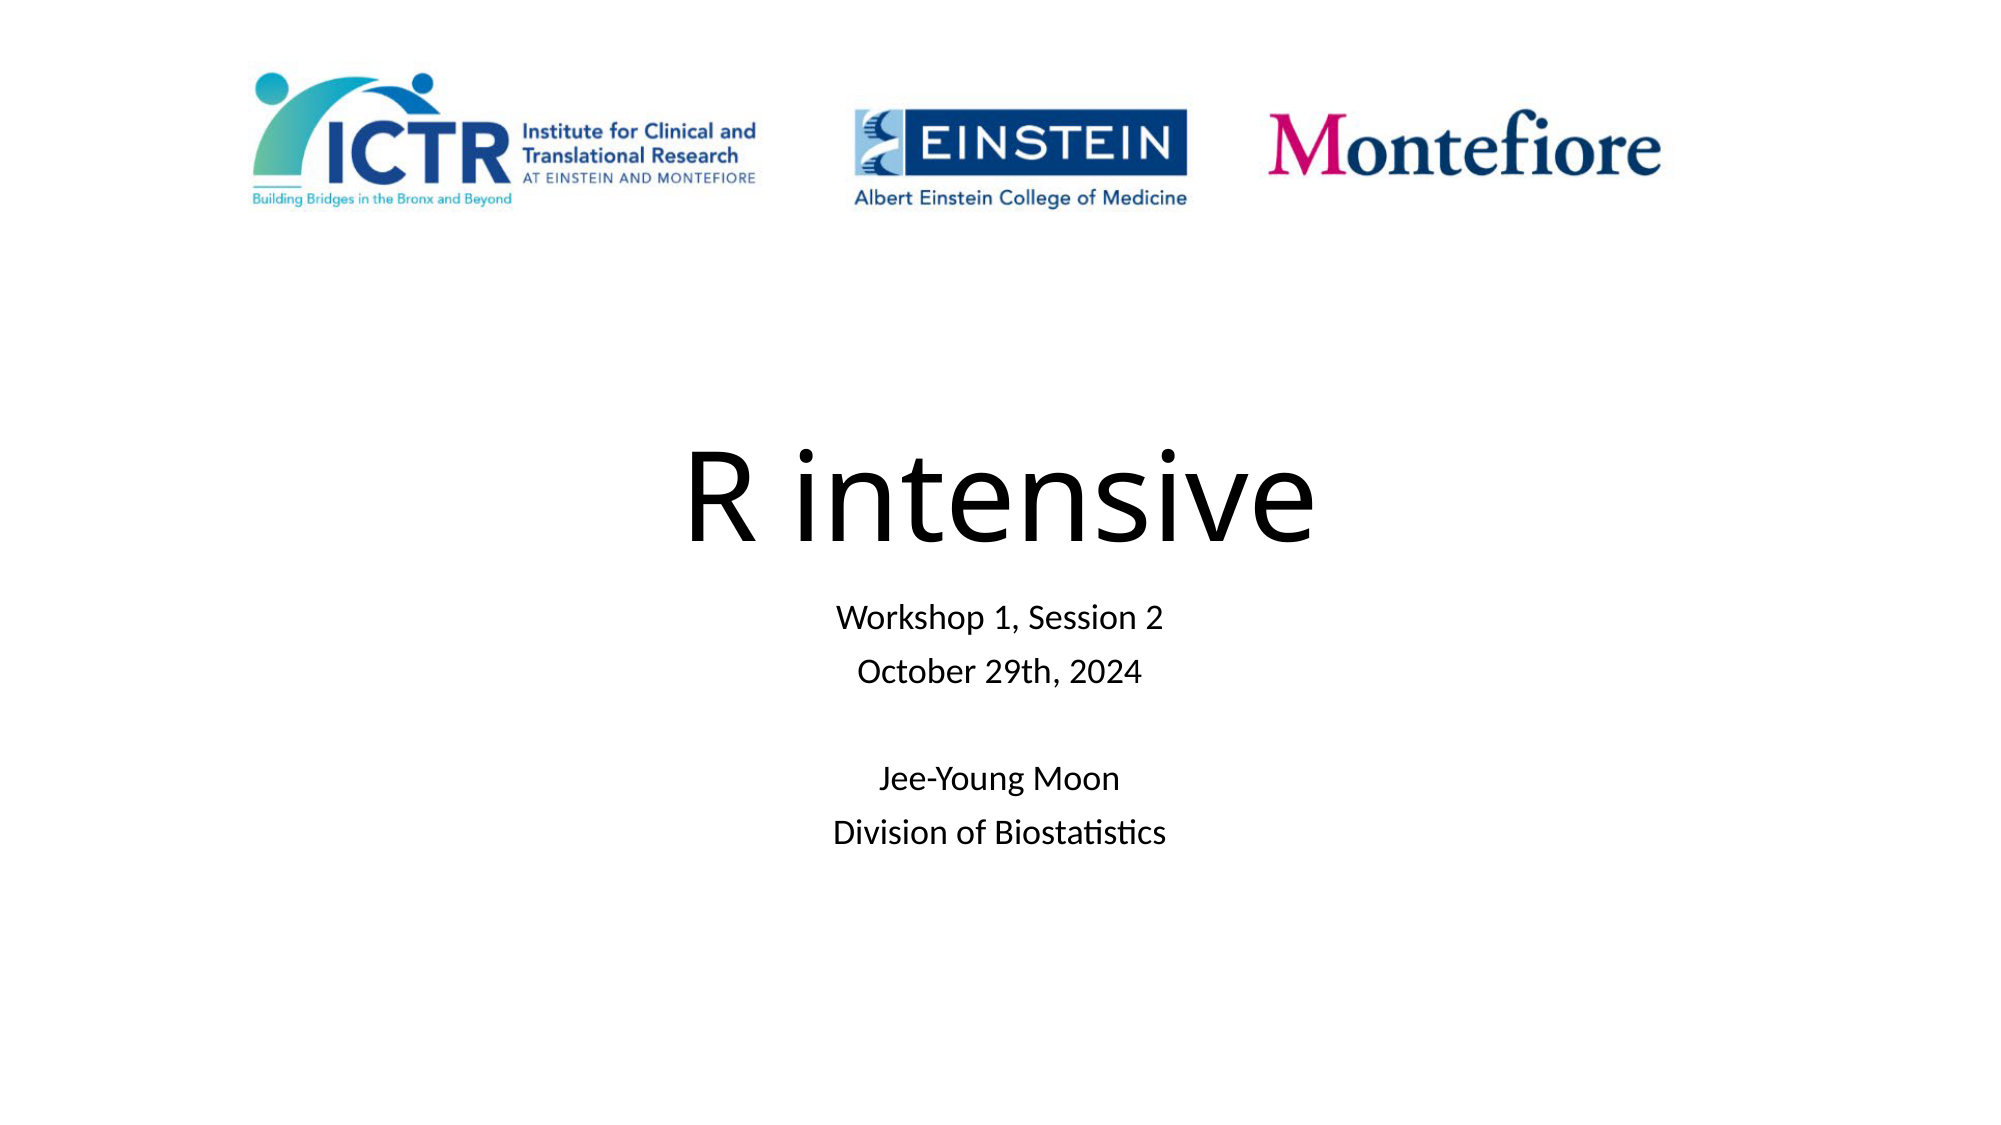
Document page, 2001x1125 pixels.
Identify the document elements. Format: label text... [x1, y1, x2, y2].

picture [215, 61, 1698, 232]
title R intensive [249, 184, 1750, 576]
subtitle Workshop 1, Session 2 October 29th, 2024 Jee-Young Moon Division of Biostatistics [249, 590, 1750, 863]
